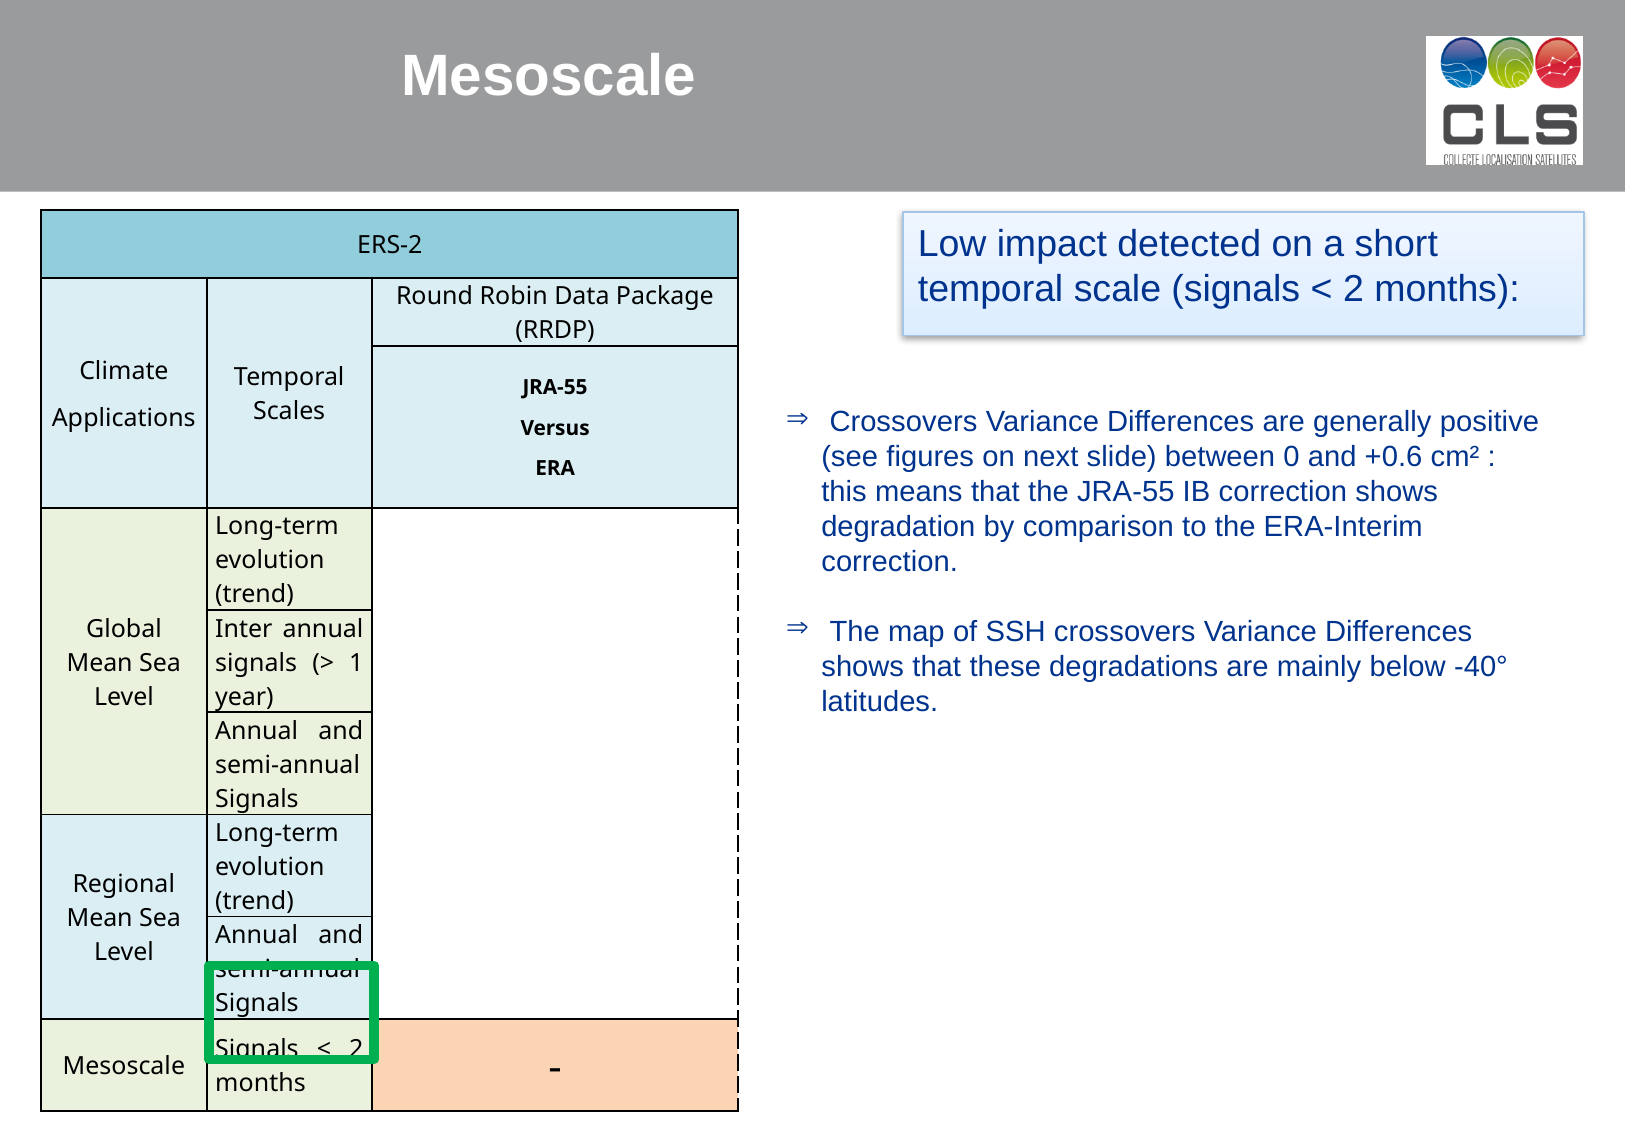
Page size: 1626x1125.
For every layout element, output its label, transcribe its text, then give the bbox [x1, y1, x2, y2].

text_box Low impact detected on a short temporal scale (signals < 2 months): [902, 211, 1585, 336]
table_cell - [373, 1020, 738, 1110]
table_cell Annual and semi-annual Signals [208, 713, 371, 814]
table_cell [373, 509, 738, 1018]
table_cell Long-term evolution (trend) [208, 509, 371, 609]
text_box Mesoscale [386, 40, 1162, 119]
table_cell Annual and semi-annual Signals [208, 917, 371, 963]
table_cell Regional Mean Sea Level [42, 815, 206, 1018]
text_box Crossovers Variance Differences are generally positive (see figures on next slide) between 0 and +0.6 cm² : this means that the JRA-55 IB correction shows degradation by comparison to the ERA-Interim correction. The map of SSH crossovers Variance Differences shows that these degradations are mainly below -40° latitudes. [771, 325, 1560, 725]
table_cell Inter annual signals (> 1 year) [208, 611, 371, 711]
text_box [207, 963, 376, 1062]
table_cell Signals < 2 months [208, 1062, 371, 1110]
table_cell Climate Applications [42, 279, 206, 507]
table_cell Long-term evolution (trend) [208, 815, 371, 916]
table_header ERS-2 [42, 211, 737, 277]
table_cell Temporal Scales [208, 279, 371, 507]
table_cell Round Robin Data Package (RRDP) [373, 279, 737, 345]
table_cell Global Mean Sea Level [42, 509, 206, 814]
table_cell Mesoscale [42, 1020, 206, 1110]
picture [1426, 36, 1583, 165]
table_cell JRA-55 Versus ERA [373, 347, 737, 507]
